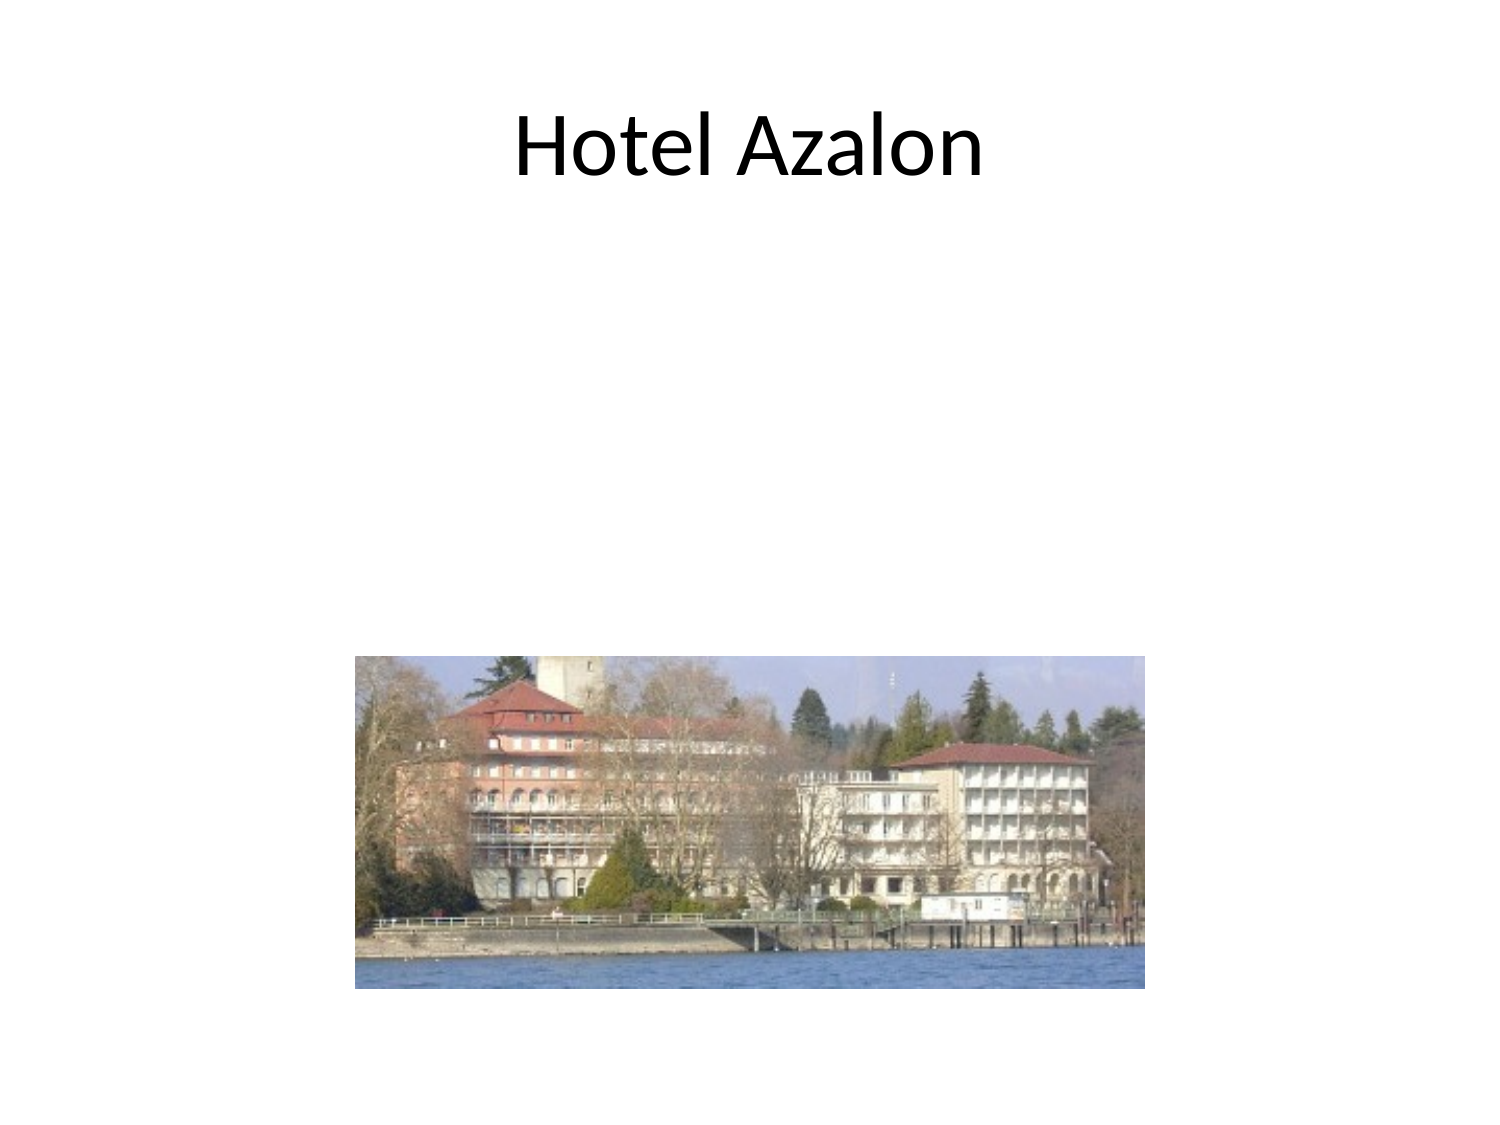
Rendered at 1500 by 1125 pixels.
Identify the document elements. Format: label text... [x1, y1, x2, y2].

title Hotel Azalon [75, 45, 1425, 233]
picture [354, 656, 1145, 989]
